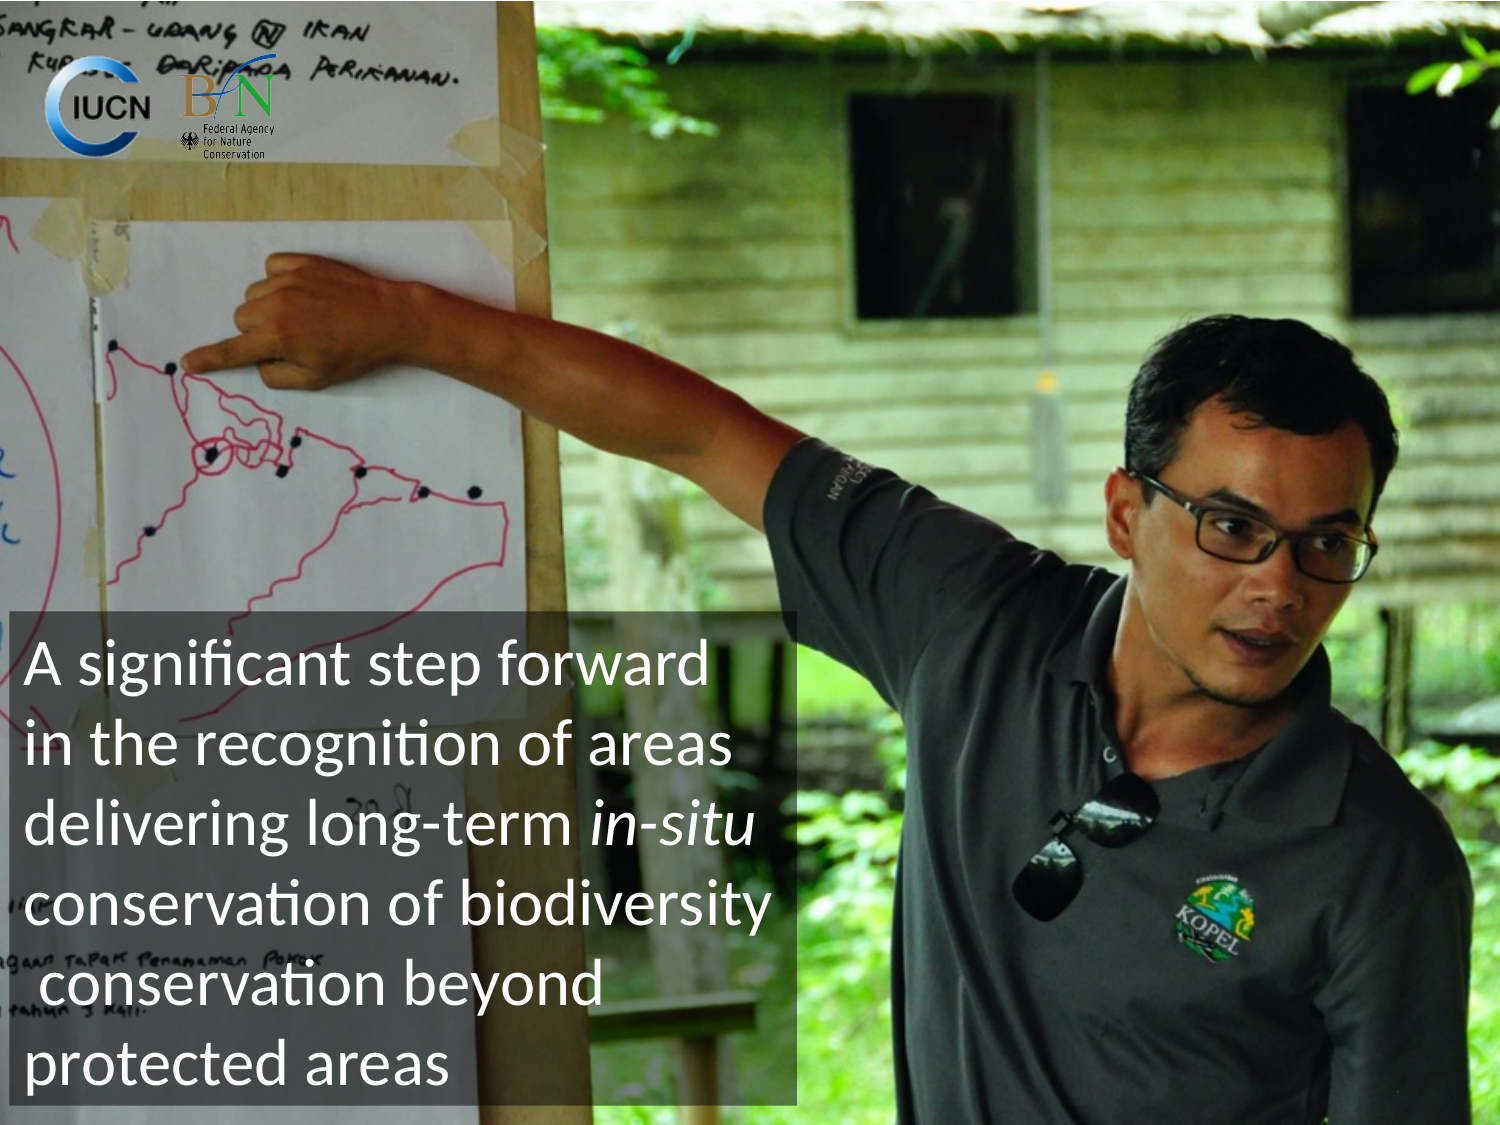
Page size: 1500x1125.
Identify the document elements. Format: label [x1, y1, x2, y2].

list [0, 1, 1500, 1125]
picture [22, 1, 363, 193]
